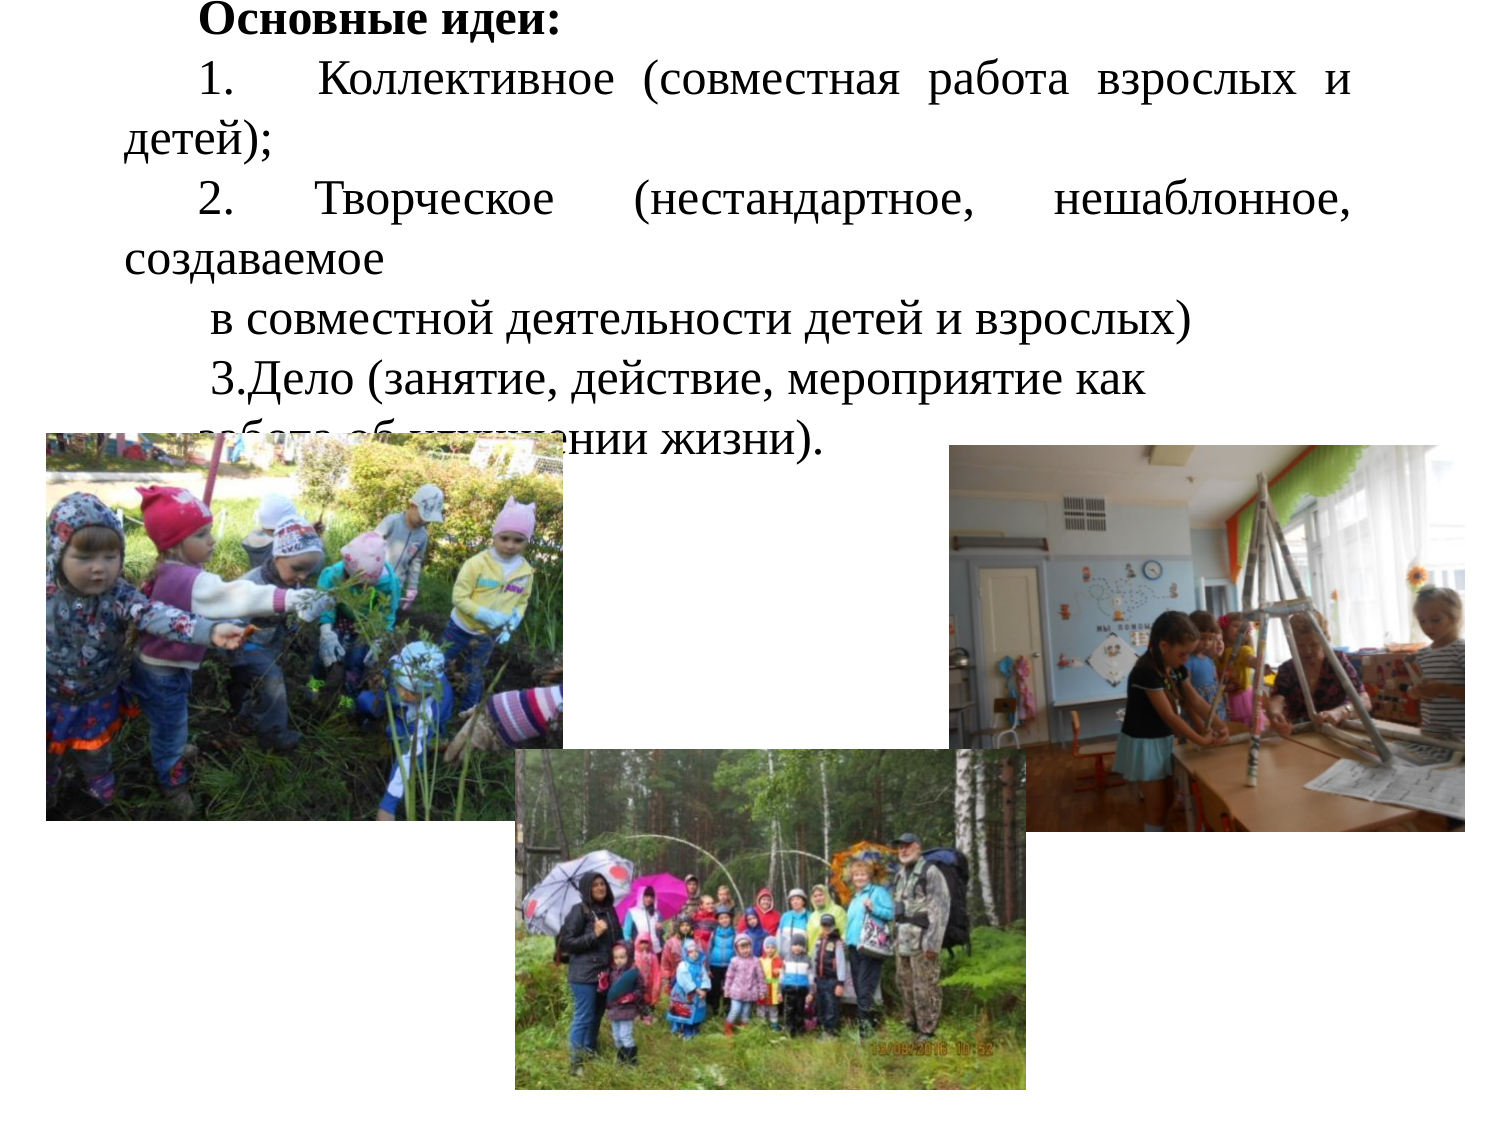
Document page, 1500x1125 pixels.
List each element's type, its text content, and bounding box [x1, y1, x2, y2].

text_box Основные идеи: 1. Коллективное (совместная работа взрослых и детей); 2. Творческое (нестандартное, нешаблонное, создаваемое в совместной деятельности детей и взрослых) 3.Дело (занятие, действие, мероприятие как забота об улучшении жизни). [109, 36, 1368, 412]
picture [46, 433, 1465, 1091]
